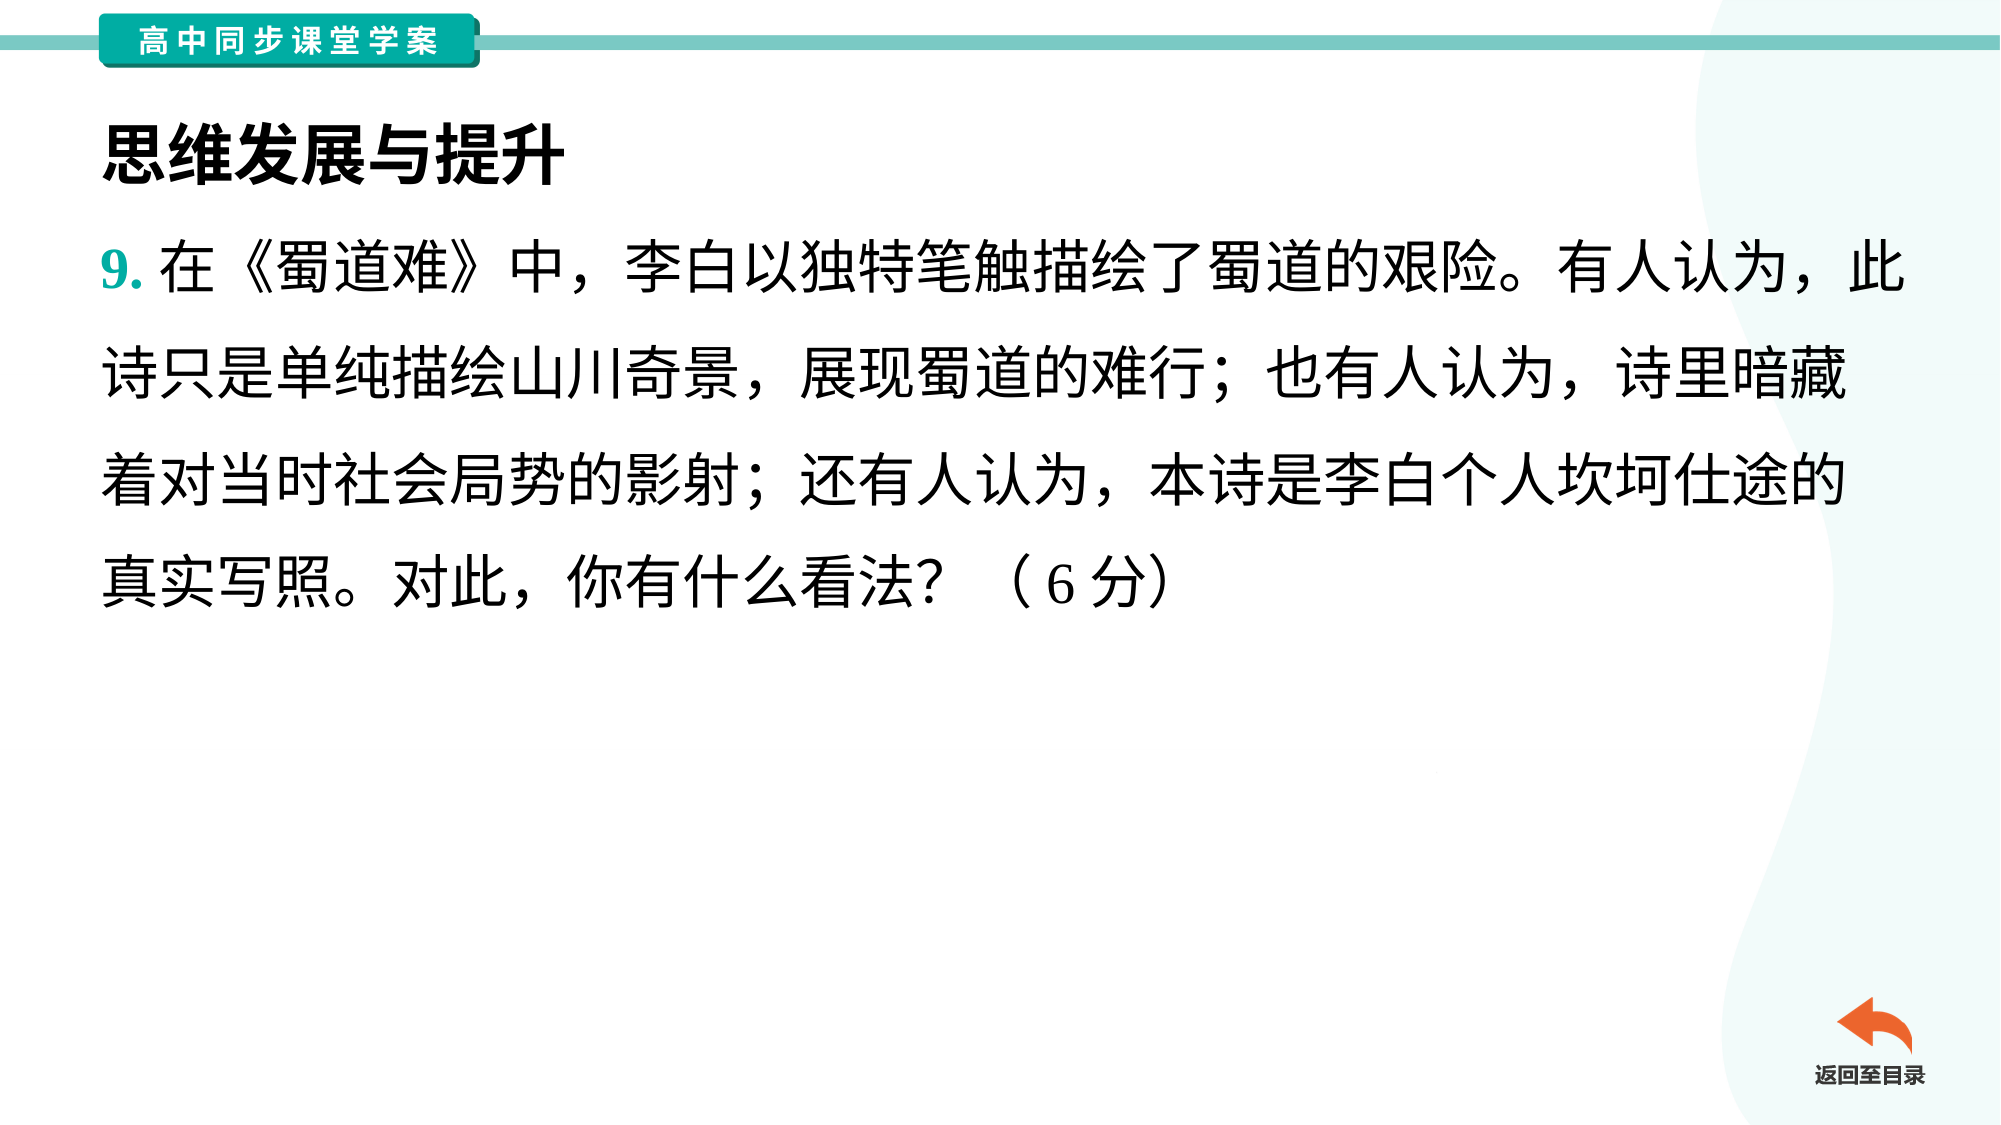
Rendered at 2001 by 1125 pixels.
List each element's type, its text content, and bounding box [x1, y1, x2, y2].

text_box 9.在《蜀道难》中，李白以独特笔触描绘了蜀道的艰险。有人认为，此 诗只是单纯描绘山川奇景，展现蜀道的难行；也有人认为，诗里暗藏 着对当时社会局势的影射；还有人认为，本诗是李白个人坎坷仕途的 真实写照。对此，你有什么看法？（6分） [100, 193, 1899, 604]
text_box 思维发展与提升 [100, 76, 1899, 193]
picture [0, 0, 2000, 1125]
